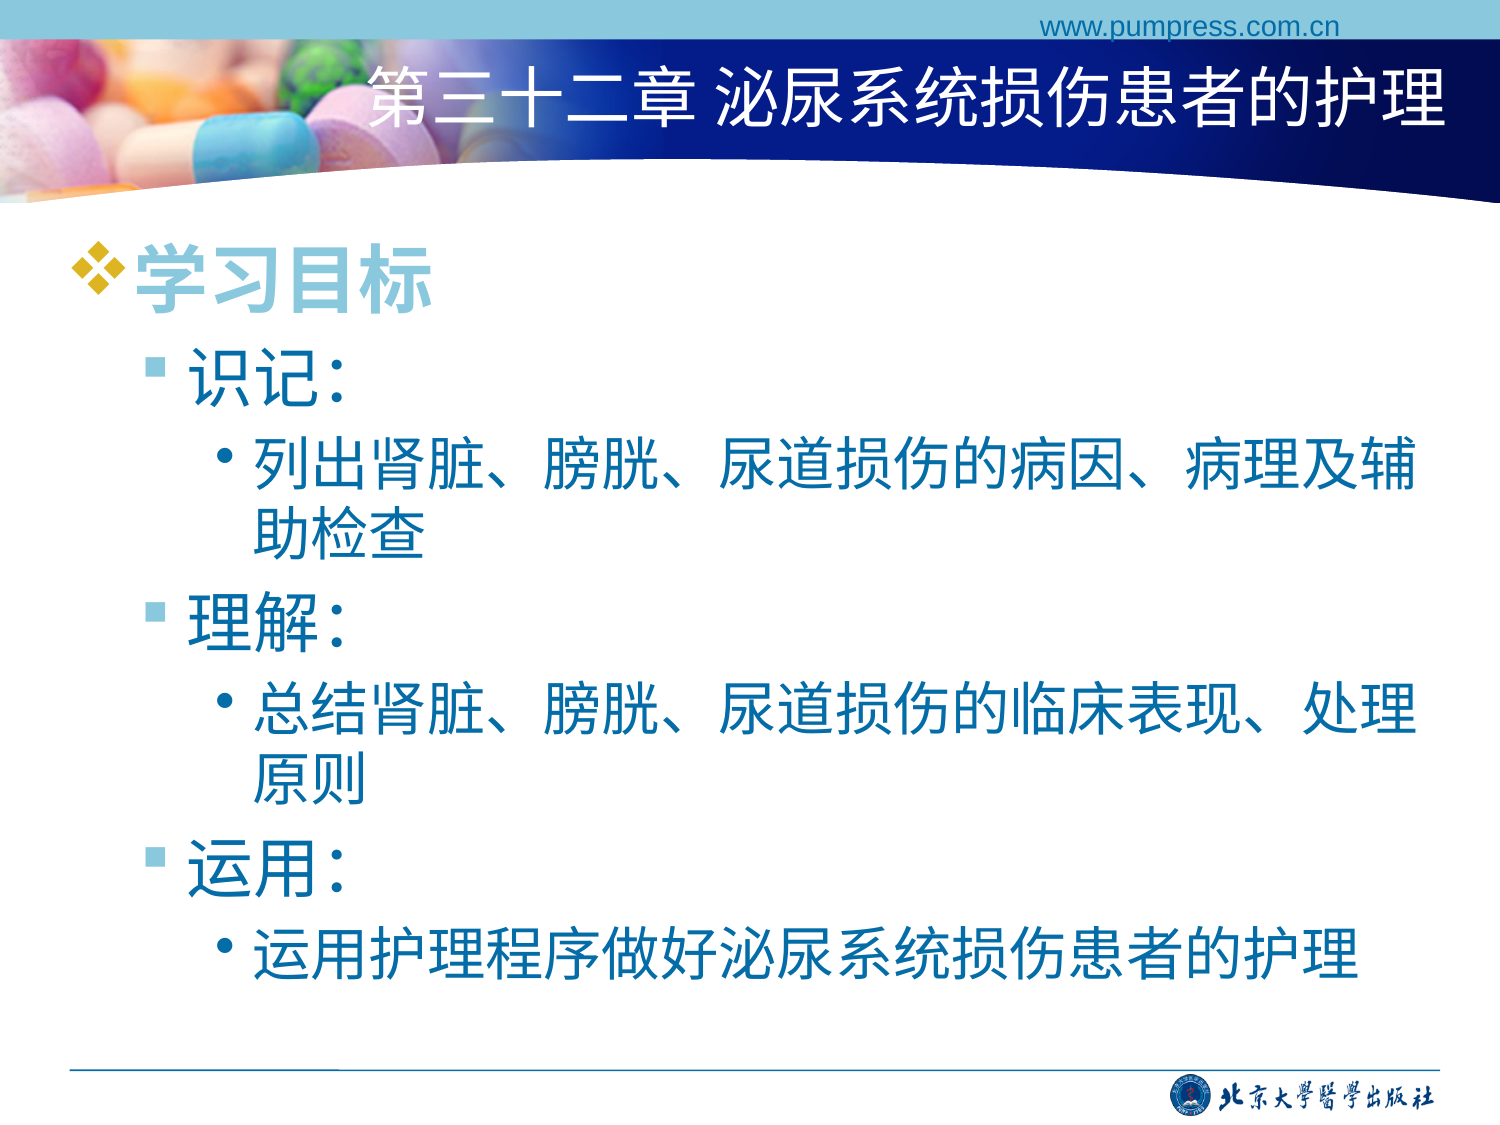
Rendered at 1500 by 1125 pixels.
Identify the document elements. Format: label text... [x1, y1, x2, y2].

title 第三十二章 泌尿系统损伤患者的护理 [137, 49, 1463, 143]
list 学习目标 识记： 列出肾脏、膀胱、尿道损伤的病因、病理及辅助检查 理解： 总结肾脏、膀胱、尿道损伤的临床表现、处理原则 运用： 运用护理程序做好泌尿系统损伤患者的护理 [49, 224, 1463, 1026]
picture [1170, 1074, 1436, 1118]
slide_number www.pumpress.com.cn [1025, 0, 1463, 38]
picture [0, 40, 1500, 203]
